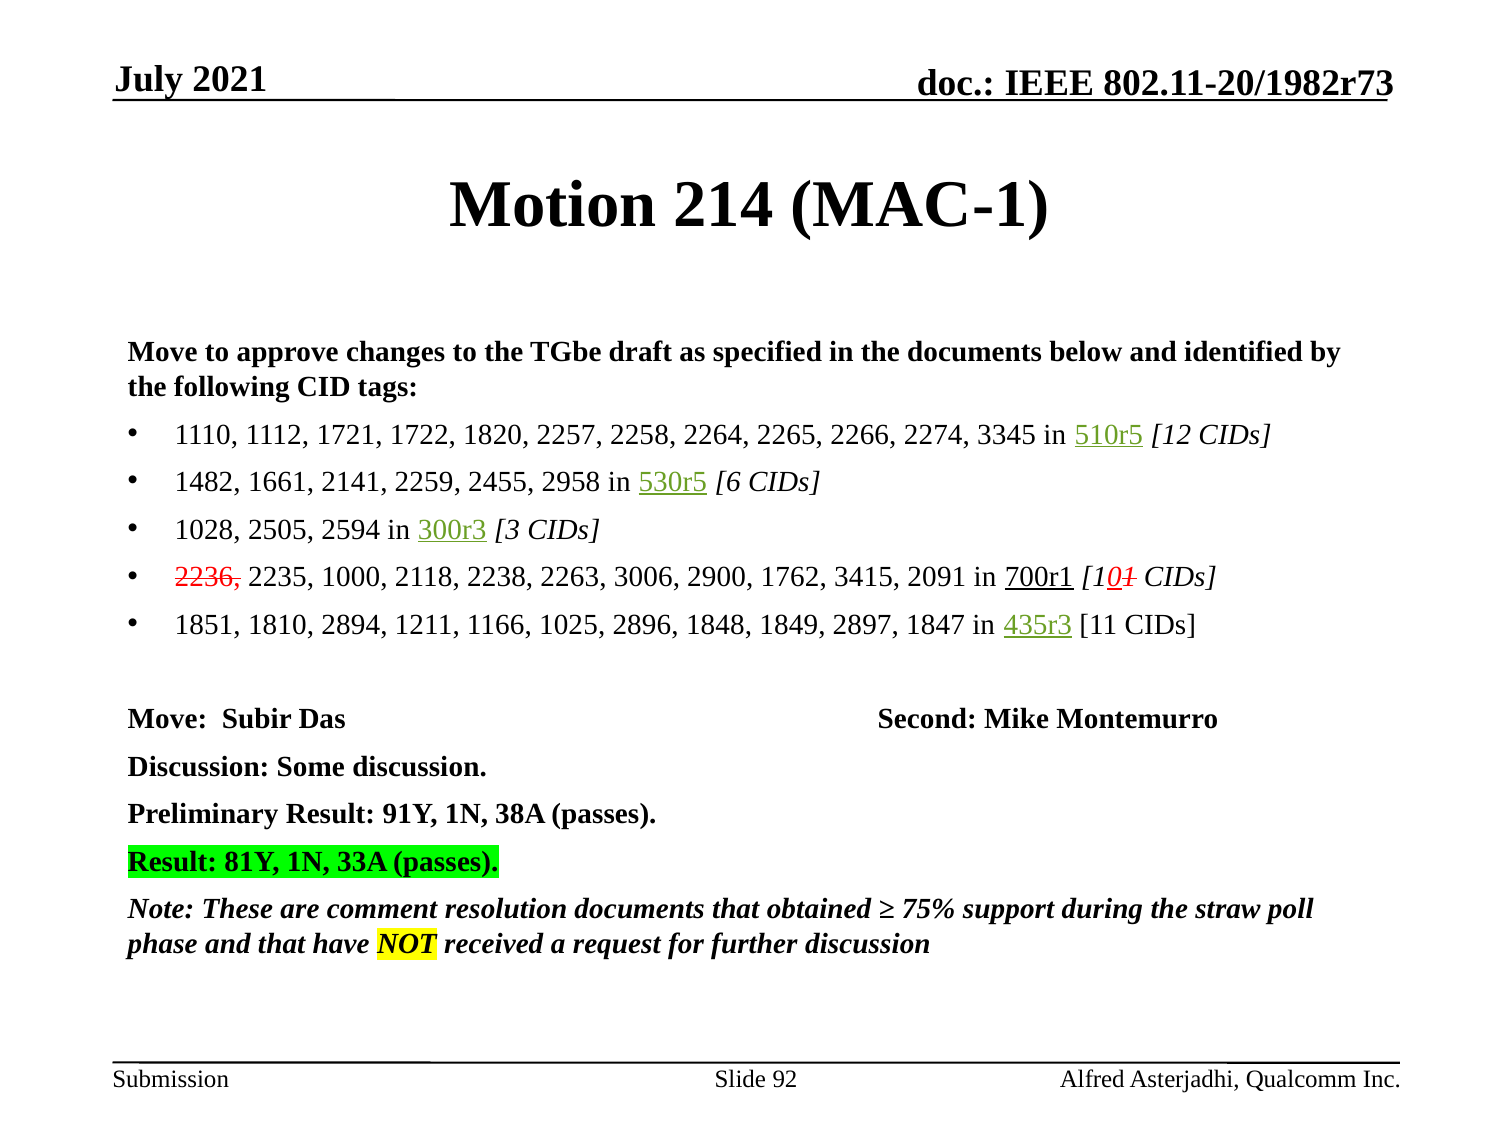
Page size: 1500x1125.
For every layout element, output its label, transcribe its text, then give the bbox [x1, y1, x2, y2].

title Motion 214 (MAC-1) [112, 112, 1388, 288]
slide_number Slide 92 [712, 1061, 800, 1123]
list Move to approve changes to the TGbe draft as specified in the documents below and identified by the following CID tags: 1110, 1112, 1721, 1722, 1820, 2257, 2258, 2264, 2265, 2266, 2274, 3345 in 510r5 [12 CIDs] 1482, 1661, 2141, 2259, 2455, 2958 in 530r5 [6 CIDs] 1028, 2505, 2594 in 300r3 [3 CIDs] 2236, 2235, 1000, 2118, 2238, 2263, 3006, 2900, 1762, 3415, 2091 in 700r1 [101 CIDs] 1851, 1810, 2894, 1211, 1166, 1025, 2896, 1848, 1849, 2897, 1847 in 435r3 [11 CIDs] Move: Subir Das Second: Mike Montemurro Discussion: Some discussion. Preliminary Result: 91Y, 1N, 38A (passes). Result: 81Y, 1N, 33A (passes). Note: These are comment resolution documents that obtained ≥ 75% support during the straw poll phase and that have NOT received a request for further discussion [112, 324, 1388, 1063]
footer Alfred Asterjadhi, Qualcomm Inc. [878, 1061, 1402, 1093]
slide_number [114, 54, 423, 100]
